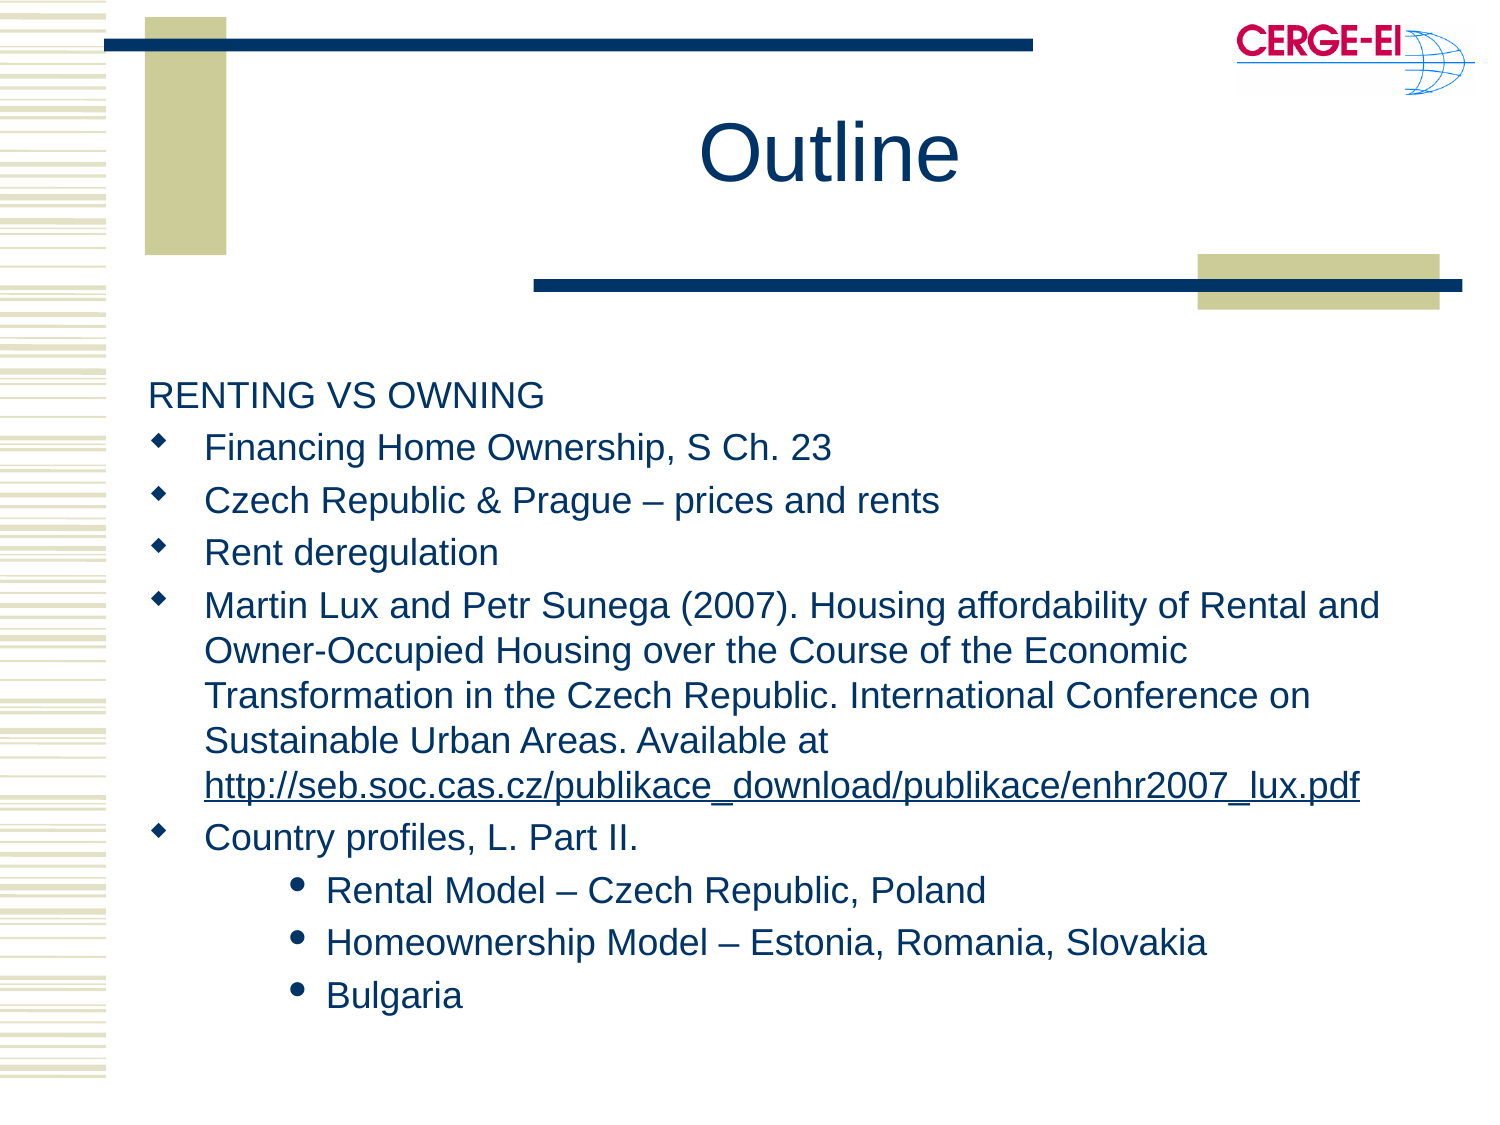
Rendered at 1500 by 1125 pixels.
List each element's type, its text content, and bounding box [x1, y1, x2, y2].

list RENTING VS OWNING Financing Home Ownership, S Ch. 23 Czech Republic & Prague – prices and rents Rent deregulation Martin Lux and Petr Sunega (2007). Housing affordability of Rental and Owner-Occupied Housing over the Course of the Economic Transformation in the Czech Republic. International Conference on Sustainable Urban Areas. Available at http://seb.soc.cas.cz/publikace_download/publikace/enhr2007_lux.pdf Country profiles, L. Part II. Rental Model – Czech Republic, Poland Homeownership Model – Estonia, Romania, Slovakia Bulgaria [132, 363, 1439, 1001]
picture [1237, 24, 1475, 95]
title Outline [224, 74, 1436, 238]
